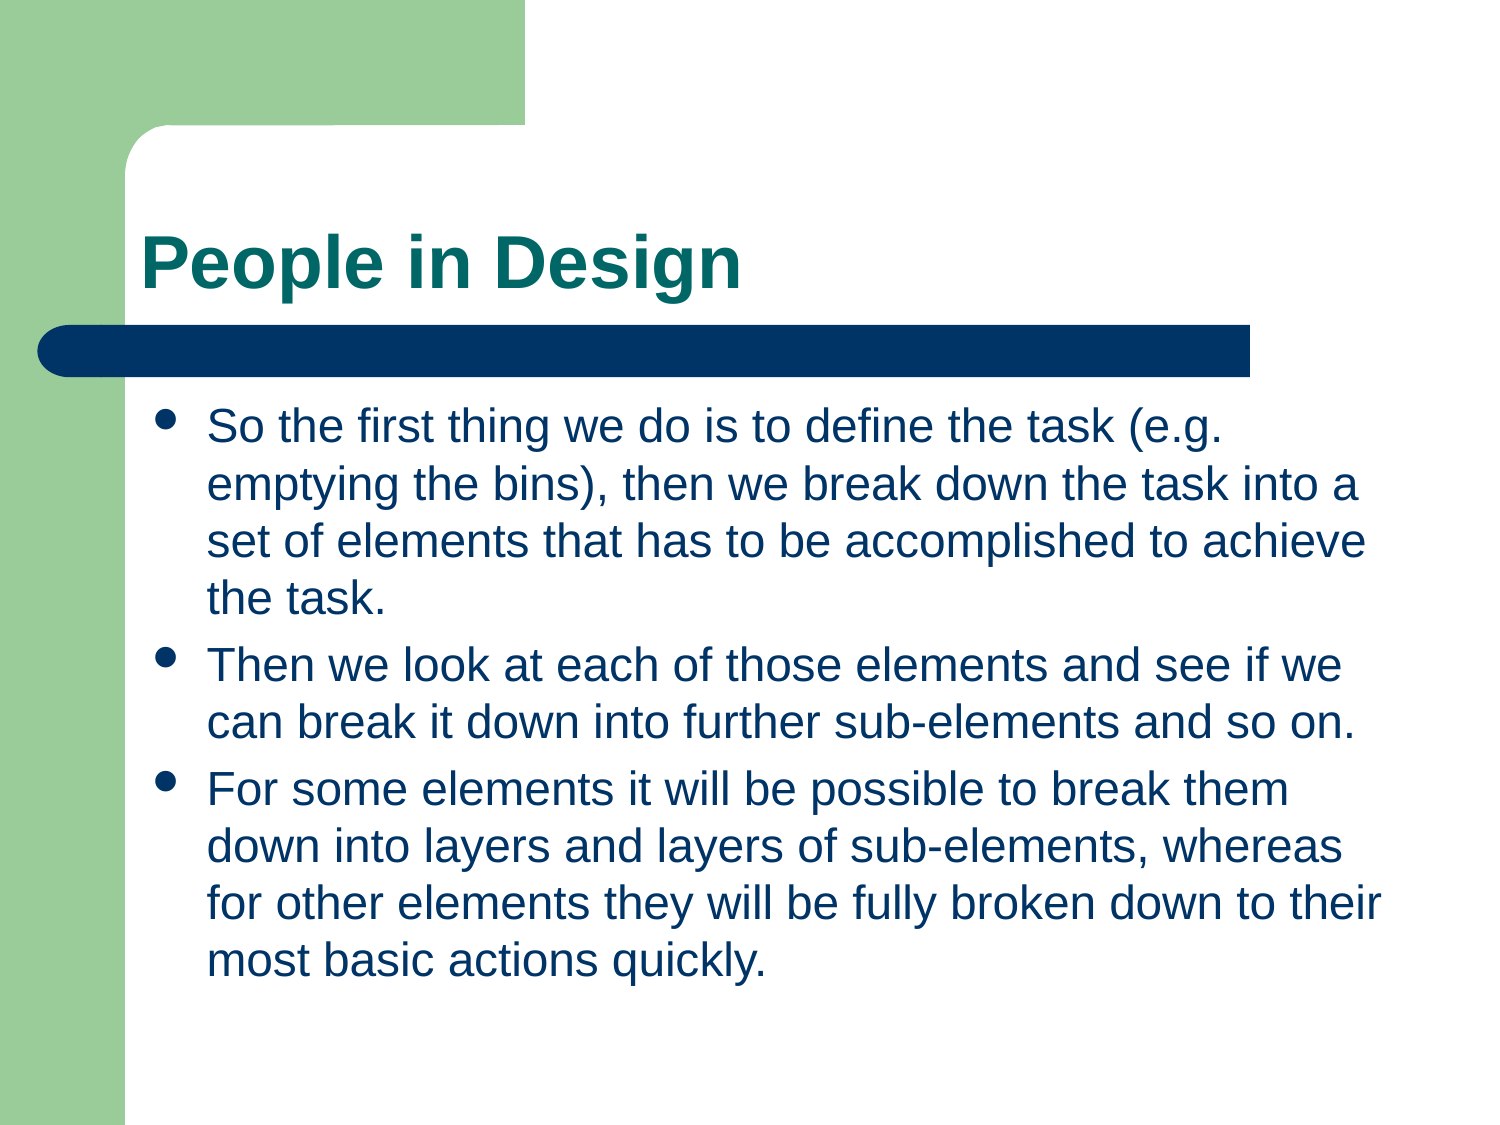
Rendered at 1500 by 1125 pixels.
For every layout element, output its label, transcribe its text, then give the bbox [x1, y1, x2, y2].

title People in Design [124, 124, 1426, 313]
list So the first thing we do is to define the task (e.g. emptying the bins), then we break down the task into a set of elements that has to be accomplished to achieve the task. Then we look at each of those elements and see if we can break it down into further sub-elements and so on. For some elements it will be possible to break them down into layers and layers of sub-elements, whereas for other elements they will be fully broken down to their most basic actions quickly. [137, 387, 1400, 999]
